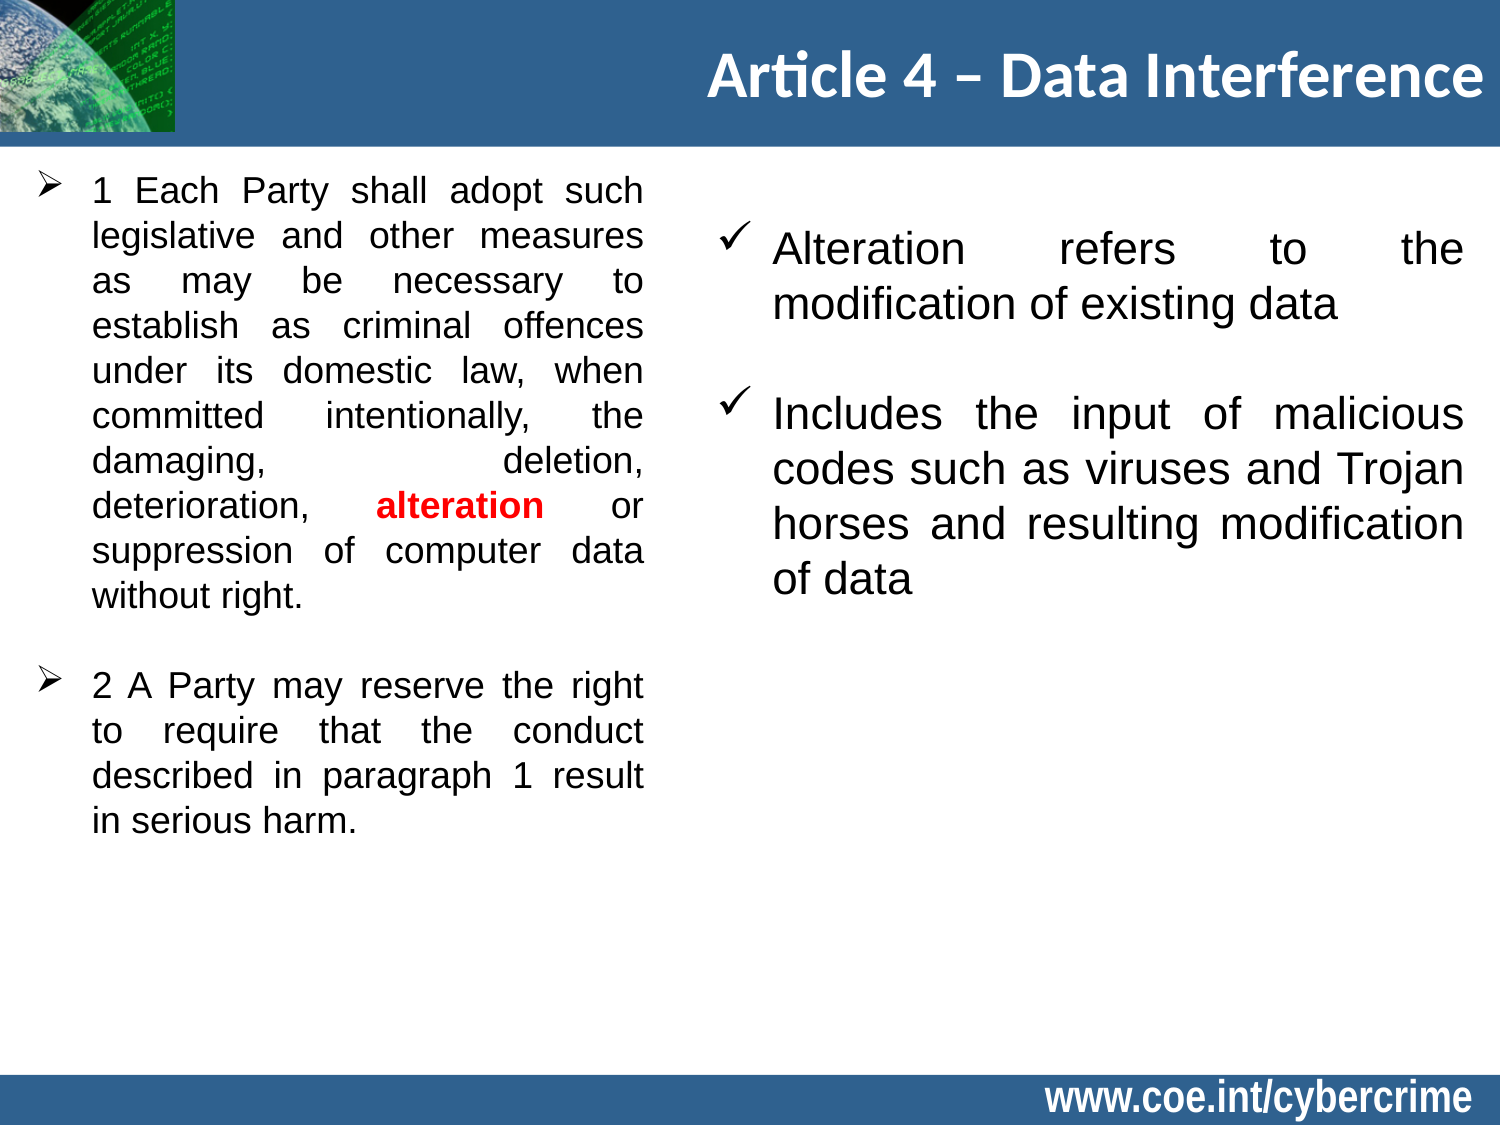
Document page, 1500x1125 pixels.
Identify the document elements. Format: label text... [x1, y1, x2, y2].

text_box 1 Each Party shall adopt such legislative and other measures as may be necessary to establish as criminal offences under its domestic law, when committed intentionally, the damaging, deletion, deterioration, alteration or suppression of computer data without right. 2 A Party may reserve the right to require that the conduct described in paragraph 1 result in serious harm. [20, 158, 659, 848]
text_box Article 4 – Data Interference [0, 0, 1500, 149]
picture [0, 0, 175, 132]
text_box www.coe.int/cybercrime [1030, 1059, 1500, 1125]
text_box Alteration refers to the modification of existing data Includes the input of malicious codes such as viruses and Trojan horses and resulting modification of data [701, 211, 1480, 611]
text_box [0, 1073, 1030, 1125]
